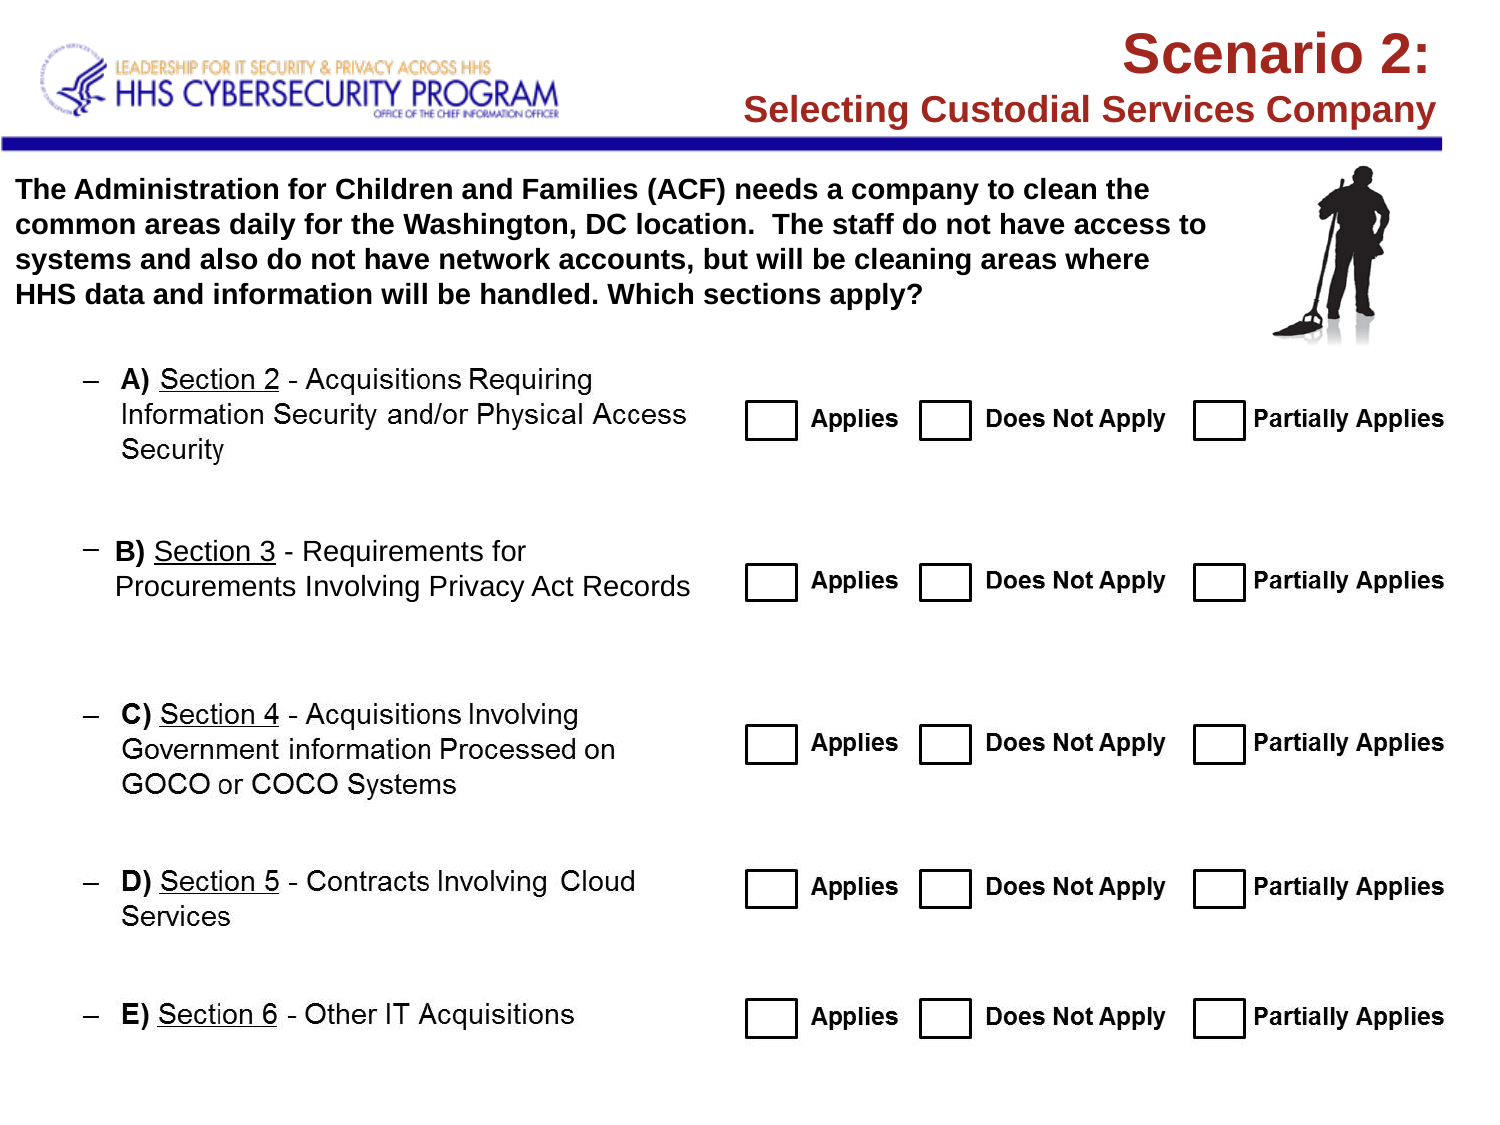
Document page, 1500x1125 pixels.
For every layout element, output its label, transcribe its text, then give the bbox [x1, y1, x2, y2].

picture [12, 352, 1467, 1063]
title Scenario 2: Selecting Custodial Services Company [612, 49, 1463, 138]
list The Administration for Children and Families (ACF) needs a company to clean the common areas daily for the Washington, DC location. The staff do not have access to systems and also do not have network accounts, but will be cleaning areas where HHS data and information will be handled. Which sections apply? [0, 162, 1226, 338]
picture [0, 0, 1463, 351]
